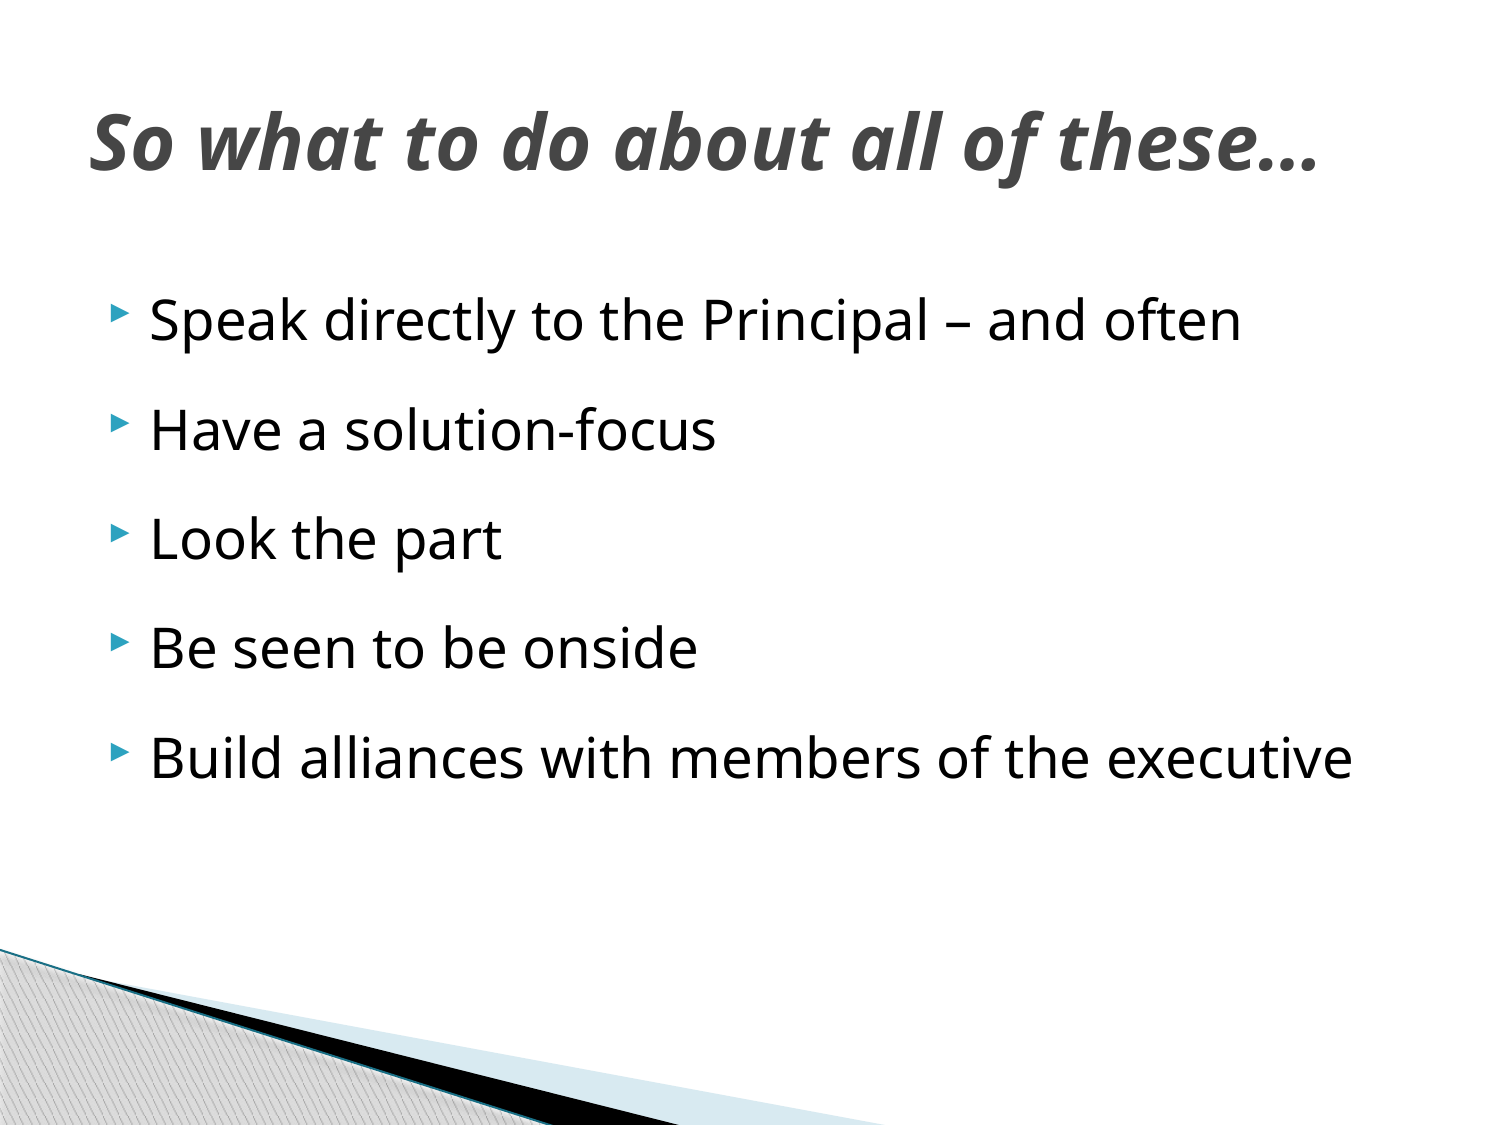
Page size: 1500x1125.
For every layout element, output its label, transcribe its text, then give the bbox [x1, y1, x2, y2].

list Speak directly to the Principal – and often Have a solution-focus Look the part Be seen to be onside Build alliances with members of the executive [75, 243, 1425, 986]
title So what to do about all of these… [75, 45, 1425, 233]
